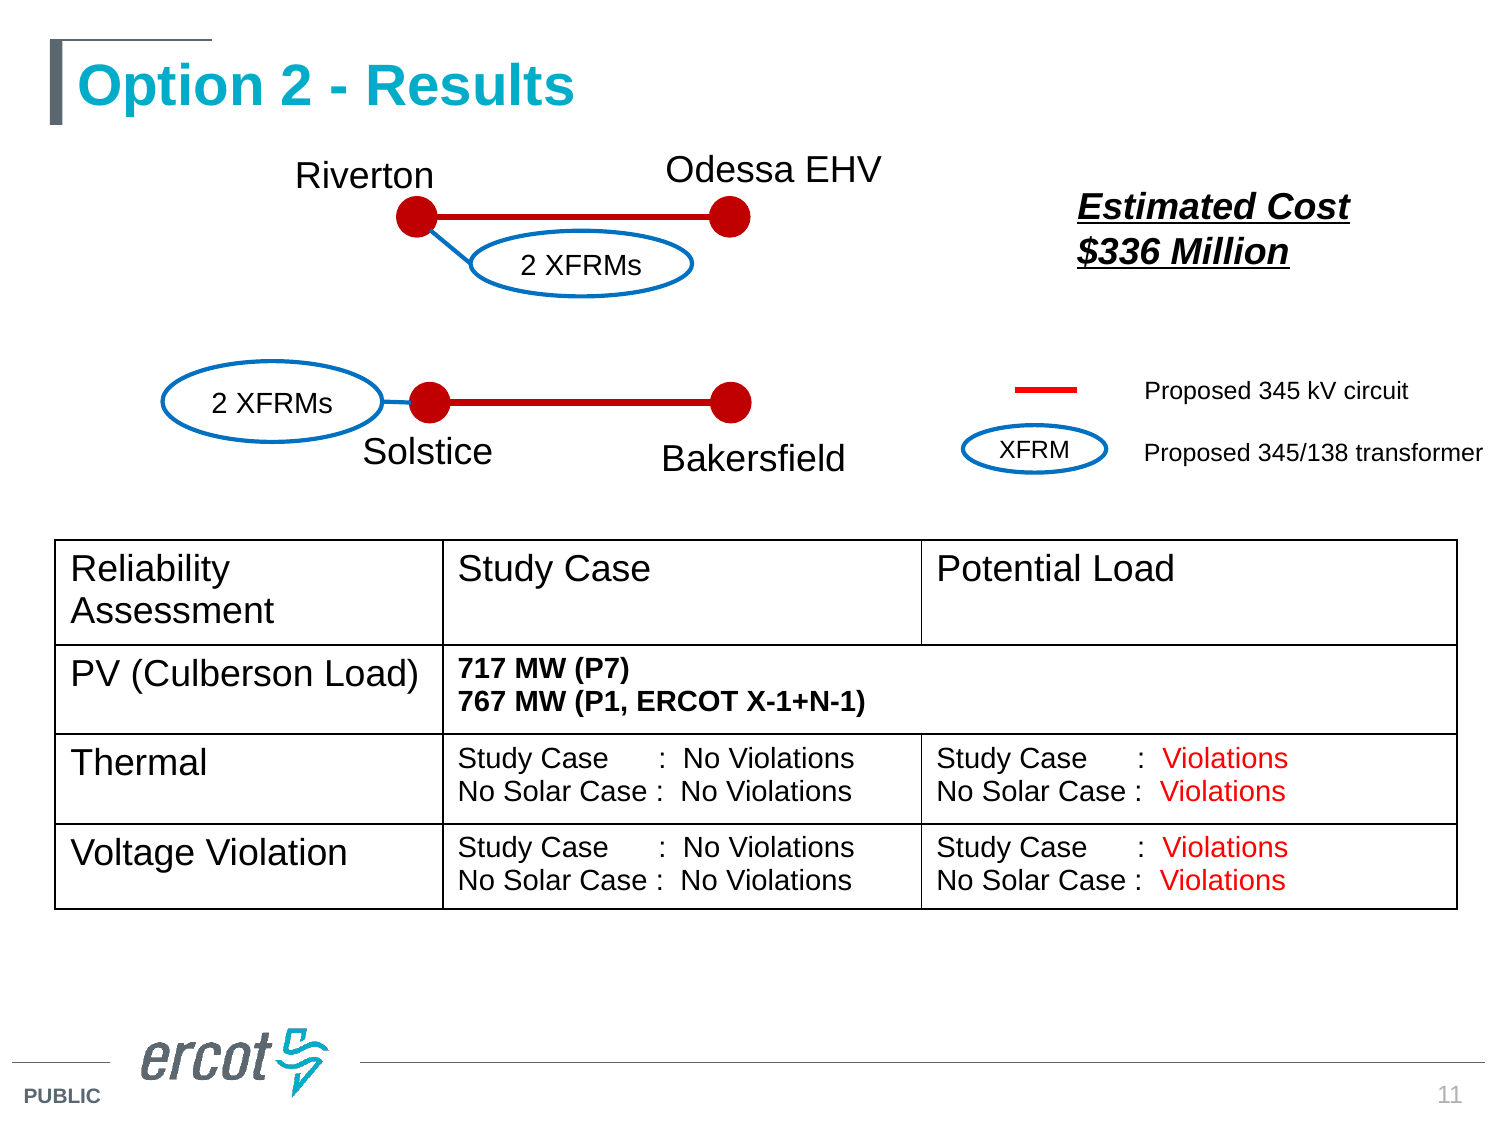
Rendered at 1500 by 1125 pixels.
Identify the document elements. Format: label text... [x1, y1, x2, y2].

table_cell Study Case : No Violations No Solar Case : No Violations [444, 825, 921, 908]
text_box Odessa EHV [650, 137, 897, 198]
text_box Bakersfield [646, 426, 862, 486]
table_cell Study Case : No Violations No Solar Case : No Violations [444, 735, 921, 823]
table_cell PV (Culberson Load) [56, 646, 442, 733]
table_cell Voltage Violation [56, 825, 442, 908]
text_box [710, 381, 752, 424]
text_box 2 XFRMs [470, 228, 695, 299]
table_header Study Case [444, 541, 921, 644]
text_box [396, 204, 438, 238]
text_box Proposed 345 kV circuit [1129, 367, 1425, 412]
text_box 2 XFRMs [160, 359, 384, 445]
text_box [429, 229, 471, 264]
table_cell Study Case : Violations No Solar Case : Violations [922, 735, 1456, 823]
text_box Proposed 345/138 transformer [1128, 429, 1500, 475]
text_box Estimated Cost $336 Million [1062, 174, 1413, 280]
title Option 2 - Results [62, 39, 1450, 228]
text_box XFRM [960, 423, 1109, 475]
table_cell 717 MW (P7) 767 MW (P1, ERCOT X-1+N-1) [444, 646, 1456, 733]
table_header Reliability Assessment [56, 541, 442, 644]
text_box Solstice [347, 420, 509, 480]
text_box [709, 198, 751, 238]
table_cell Thermal [56, 735, 442, 823]
text_box Riverton [280, 144, 450, 204]
slide_number 11 [1412, 1076, 1488, 1112]
text_box [409, 381, 451, 420]
picture [137, 1024, 332, 1100]
table_header Potential Load [922, 541, 1456, 644]
table_cell Study Case : Violations No Solar Case : Violations [922, 825, 1456, 908]
